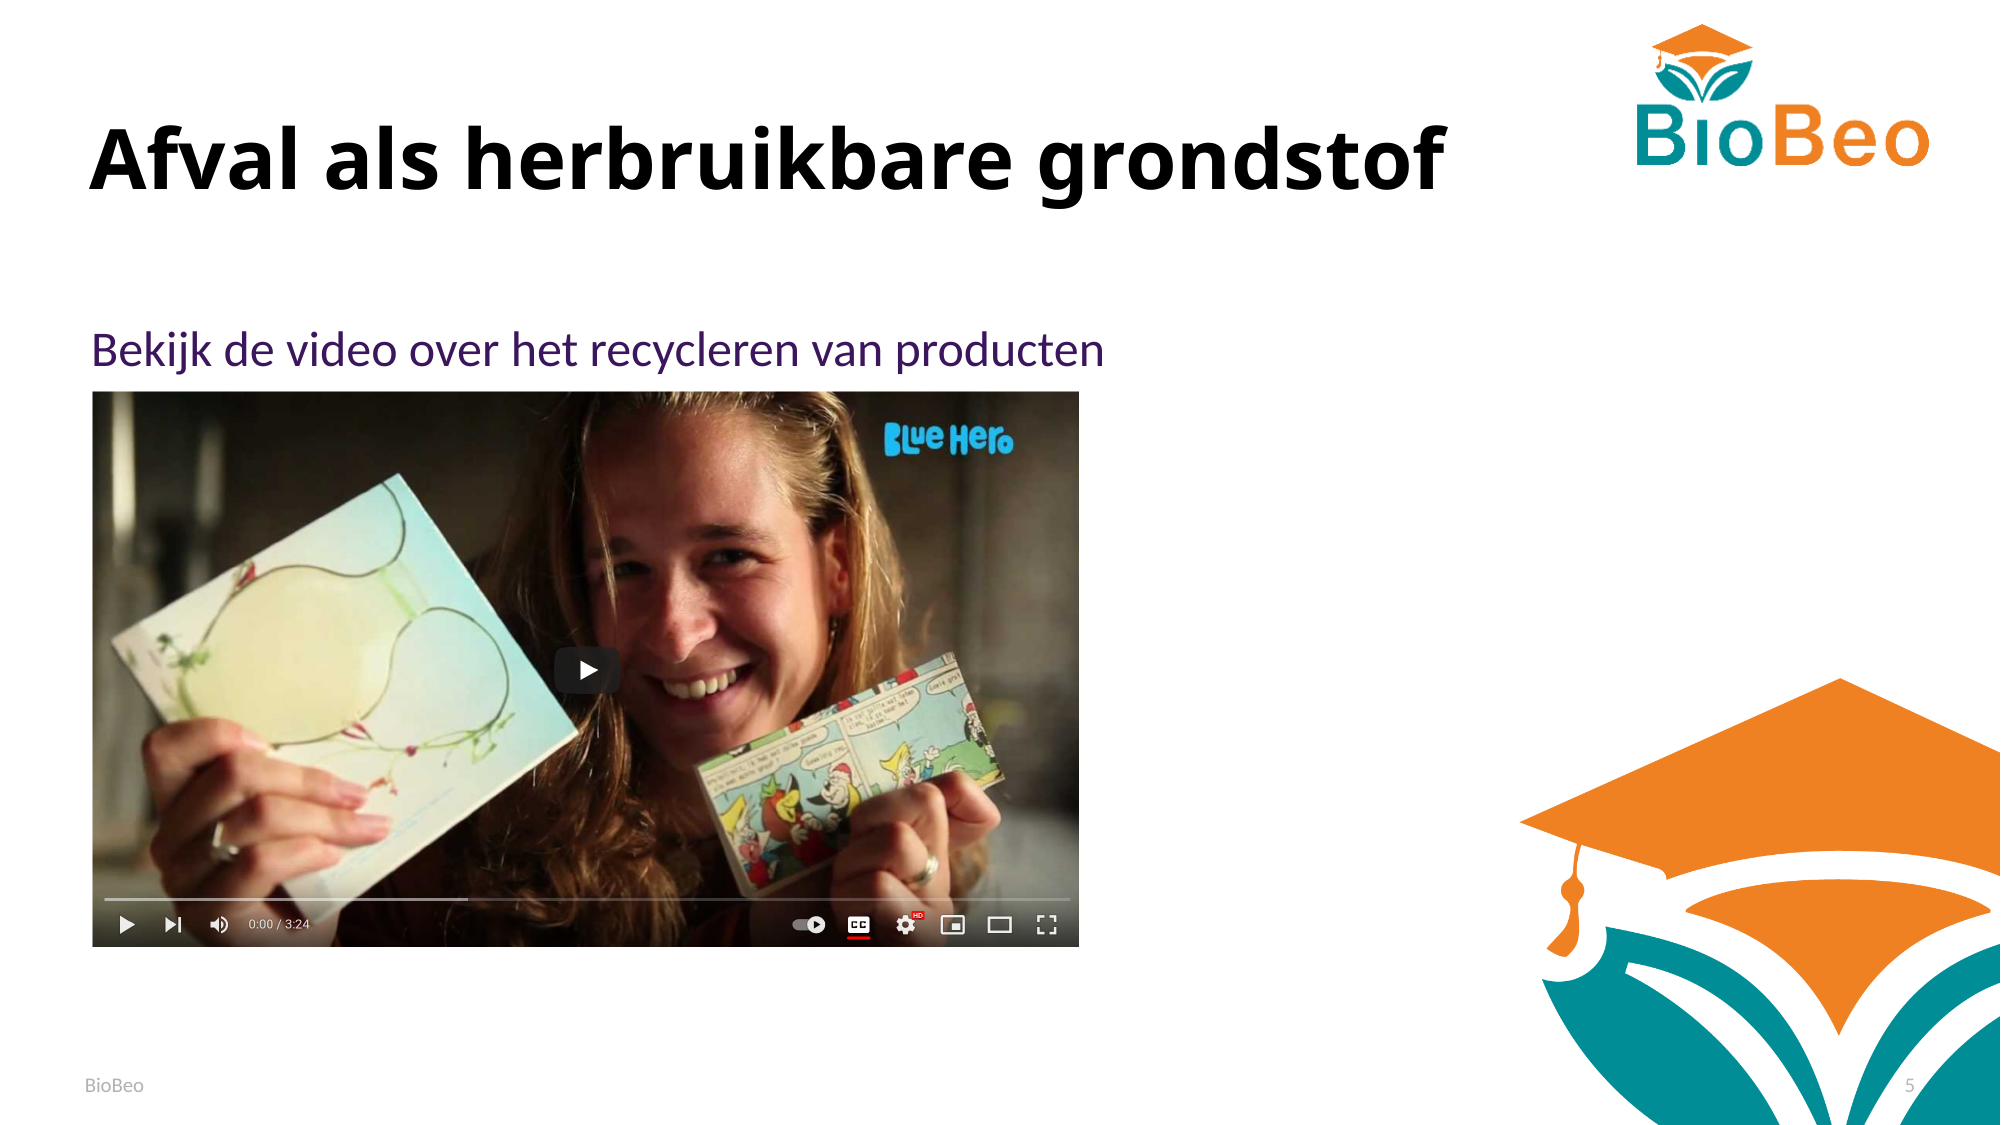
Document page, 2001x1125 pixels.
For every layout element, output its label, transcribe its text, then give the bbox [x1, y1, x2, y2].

footer BioBeo [69, 1065, 1805, 1103]
picture [92, 391, 1079, 947]
picture [1478, 618, 2000, 1125]
subtitle Bekijk de video over het recycleren van producten [74, 308, 1937, 392]
picture [1635, 22, 1931, 88]
title Afval als herbruikbare grondstof [74, 88, 1935, 237]
slide_number 5 [1818, 1065, 1931, 1103]
